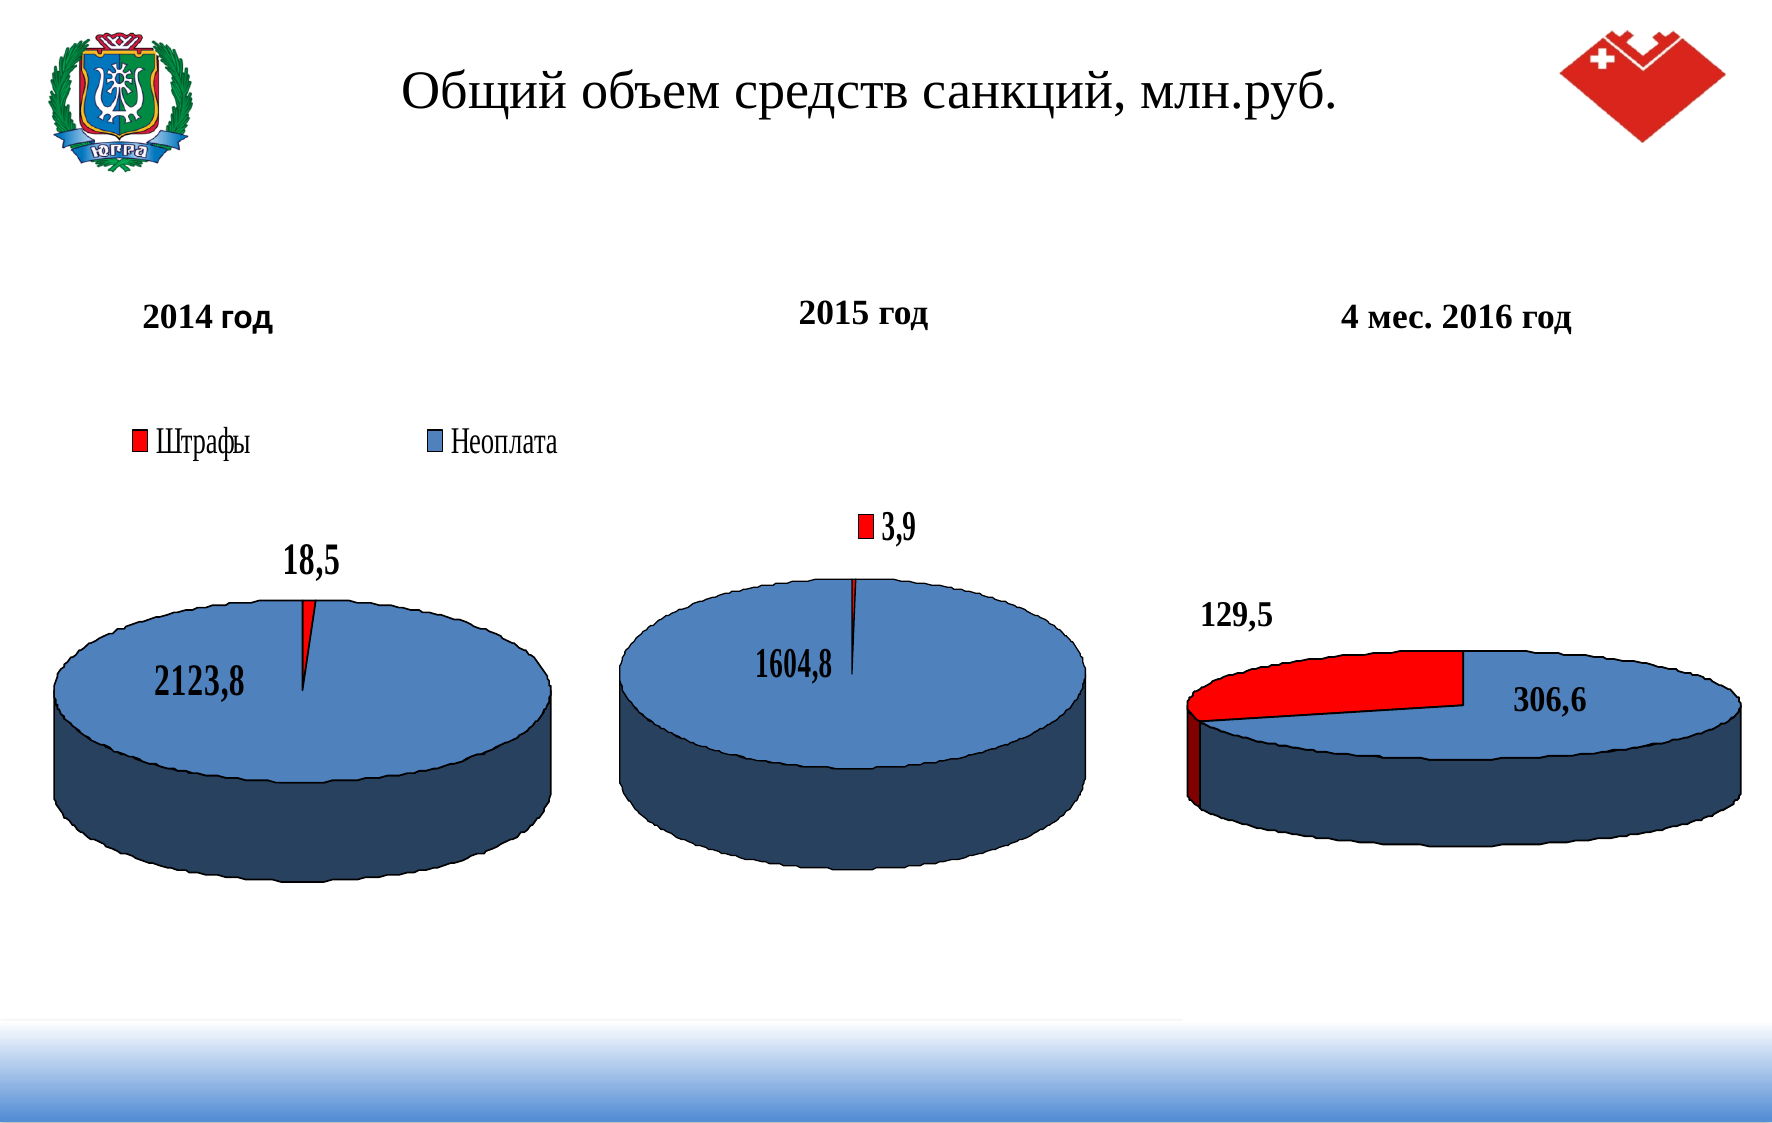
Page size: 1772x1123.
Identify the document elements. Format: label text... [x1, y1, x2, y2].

text_box 2014 год [111, 276, 305, 353]
text_box 2015 год [742, 276, 985, 345]
picture [48, 30, 193, 173]
title Общий объем средств санкций, млн.руб. [207, 38, 1533, 143]
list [1172, 370, 1772, 1031]
picture [1555, 30, 1730, 145]
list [596, 403, 1144, 947]
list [32, 396, 585, 1006]
text_box 4 мес. 2016 год [1307, 280, 1606, 349]
